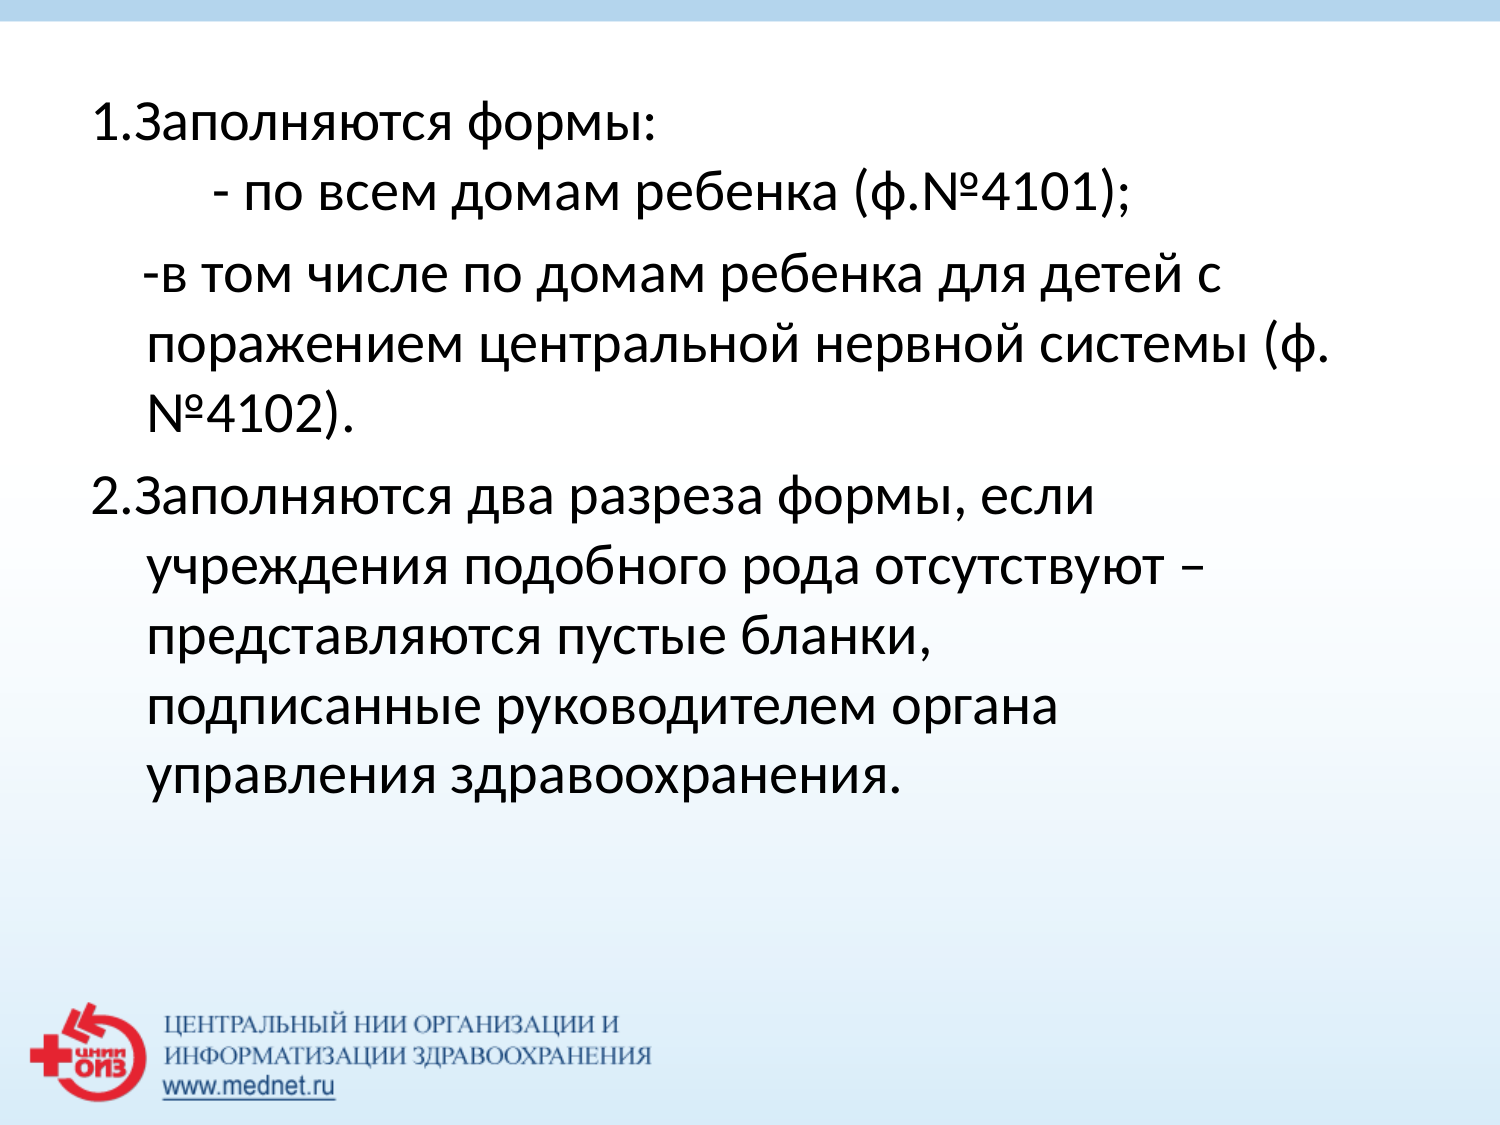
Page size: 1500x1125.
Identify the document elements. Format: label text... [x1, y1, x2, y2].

list 1.Заполняются формы: - по всем домам ребенка (ф.№4101); -в том числе по домам ребенка для детей с поражением центральной нервной системы (ф.№4102). 2.Заполняются два разреза формы, если учреждения подобного рода отсутствуют – представляются пустые бланки, подписанные руководителем органа управления здравоохранения. [75, 75, 1425, 963]
picture [0, 0, 1500, 1125]
